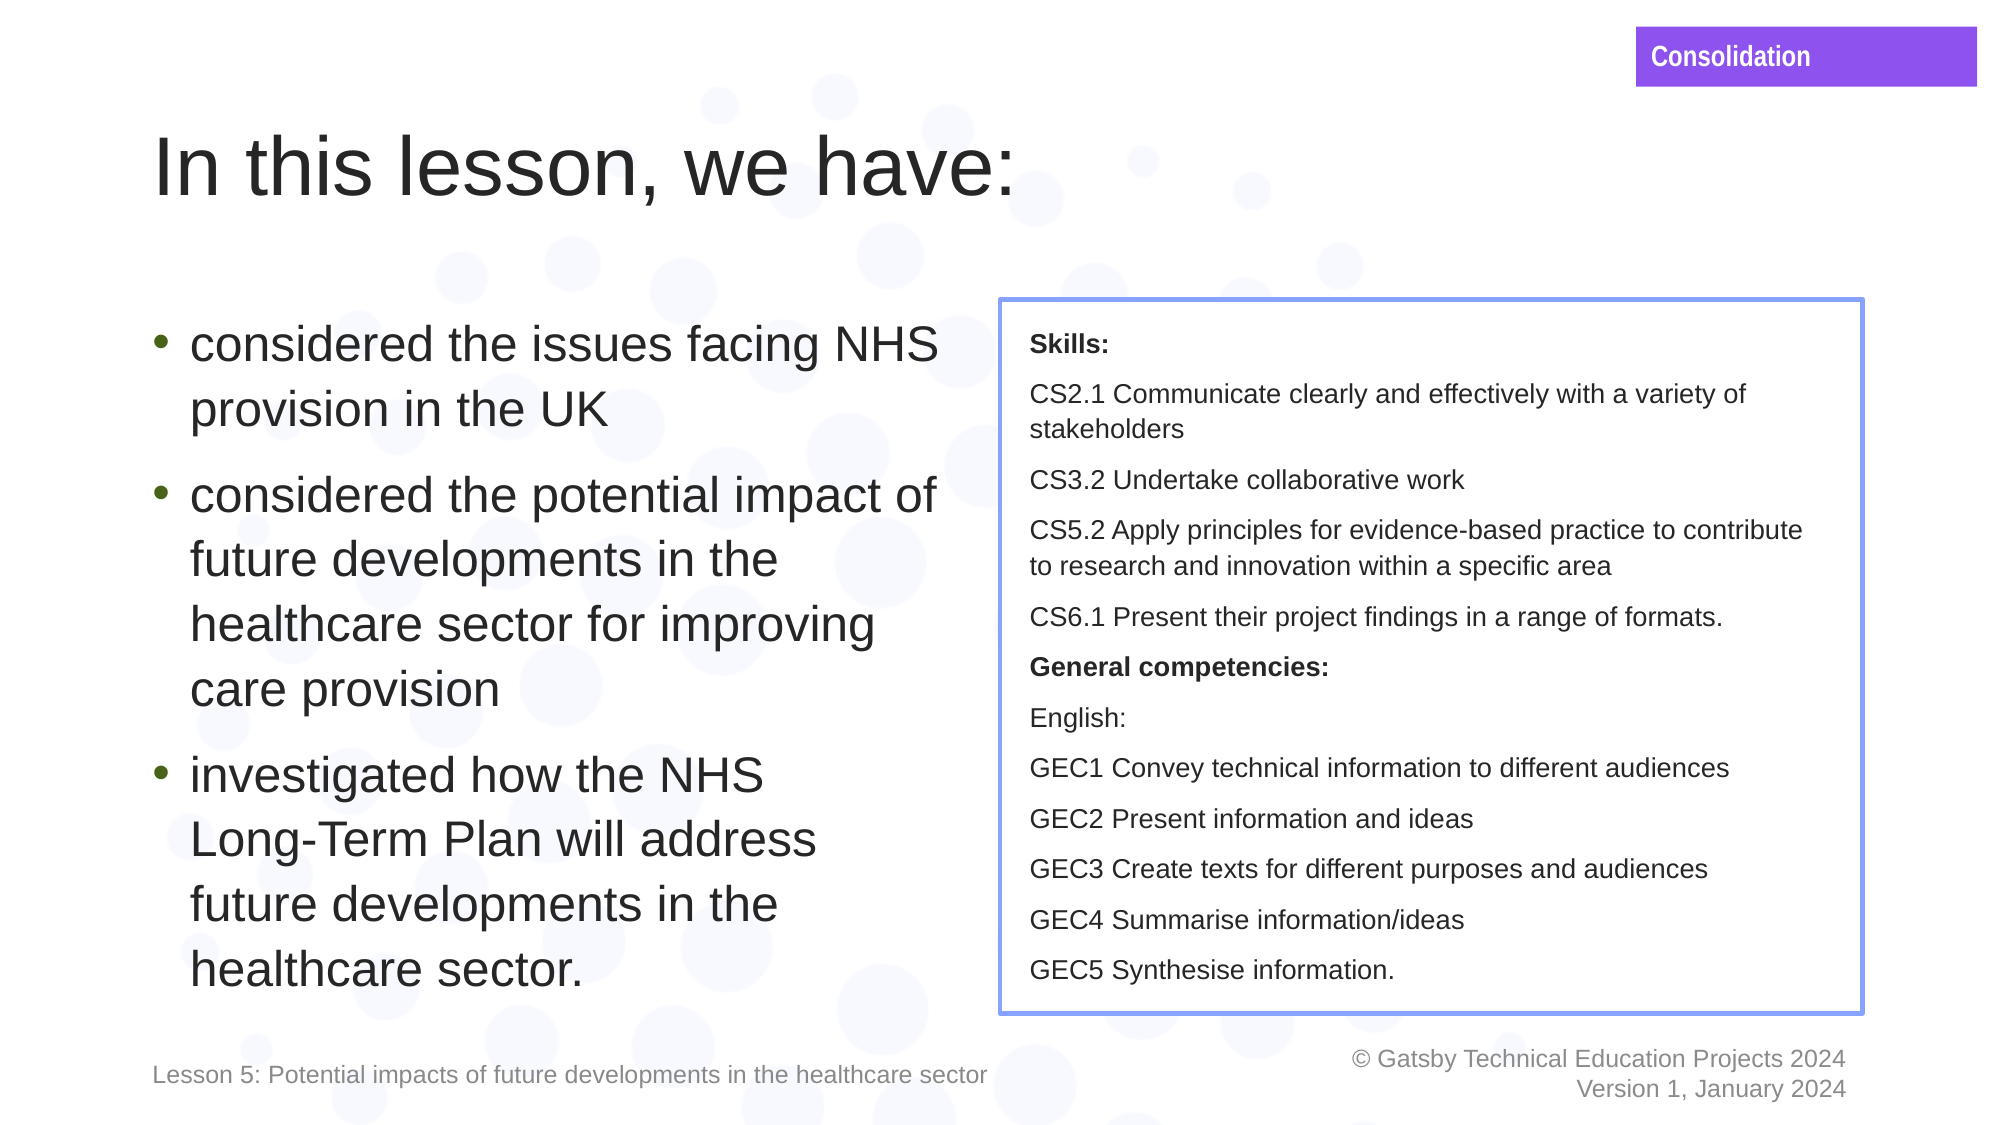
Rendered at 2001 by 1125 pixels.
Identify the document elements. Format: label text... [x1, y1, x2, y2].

list Consolidation [1636, 26, 1978, 87]
list Lesson 5: Potential impacts of future developments in the healthcare sector [137, 1042, 1058, 1103]
title In this lesson, we have: [137, 59, 1863, 278]
list considered the issues facing NHS provision in the UK considered the potential impact of future developments in the healthcare sector for improving care provision investigated how the NHS Long-Term Plan will address future developments in the healthcare sector. [137, 299, 964, 1014]
list Skills: CS2.1 Communicate clearly and effectively with a variety of stakeholders CS3.2 Undertake collaborative work CS5.2 Apply principles for evidence-based practice to contribute to research and innovation within a specific area CS6.1 Present their project findings in a range of formats. General competencies: English: GEC1 Convey technical information to different audiences GEC2 Present information and ideas GEC3 Create texts for different purposes and audiences GEC4 Summarise information/ideas GEC5 Synthesise information. [998, 297, 1865, 1016]
